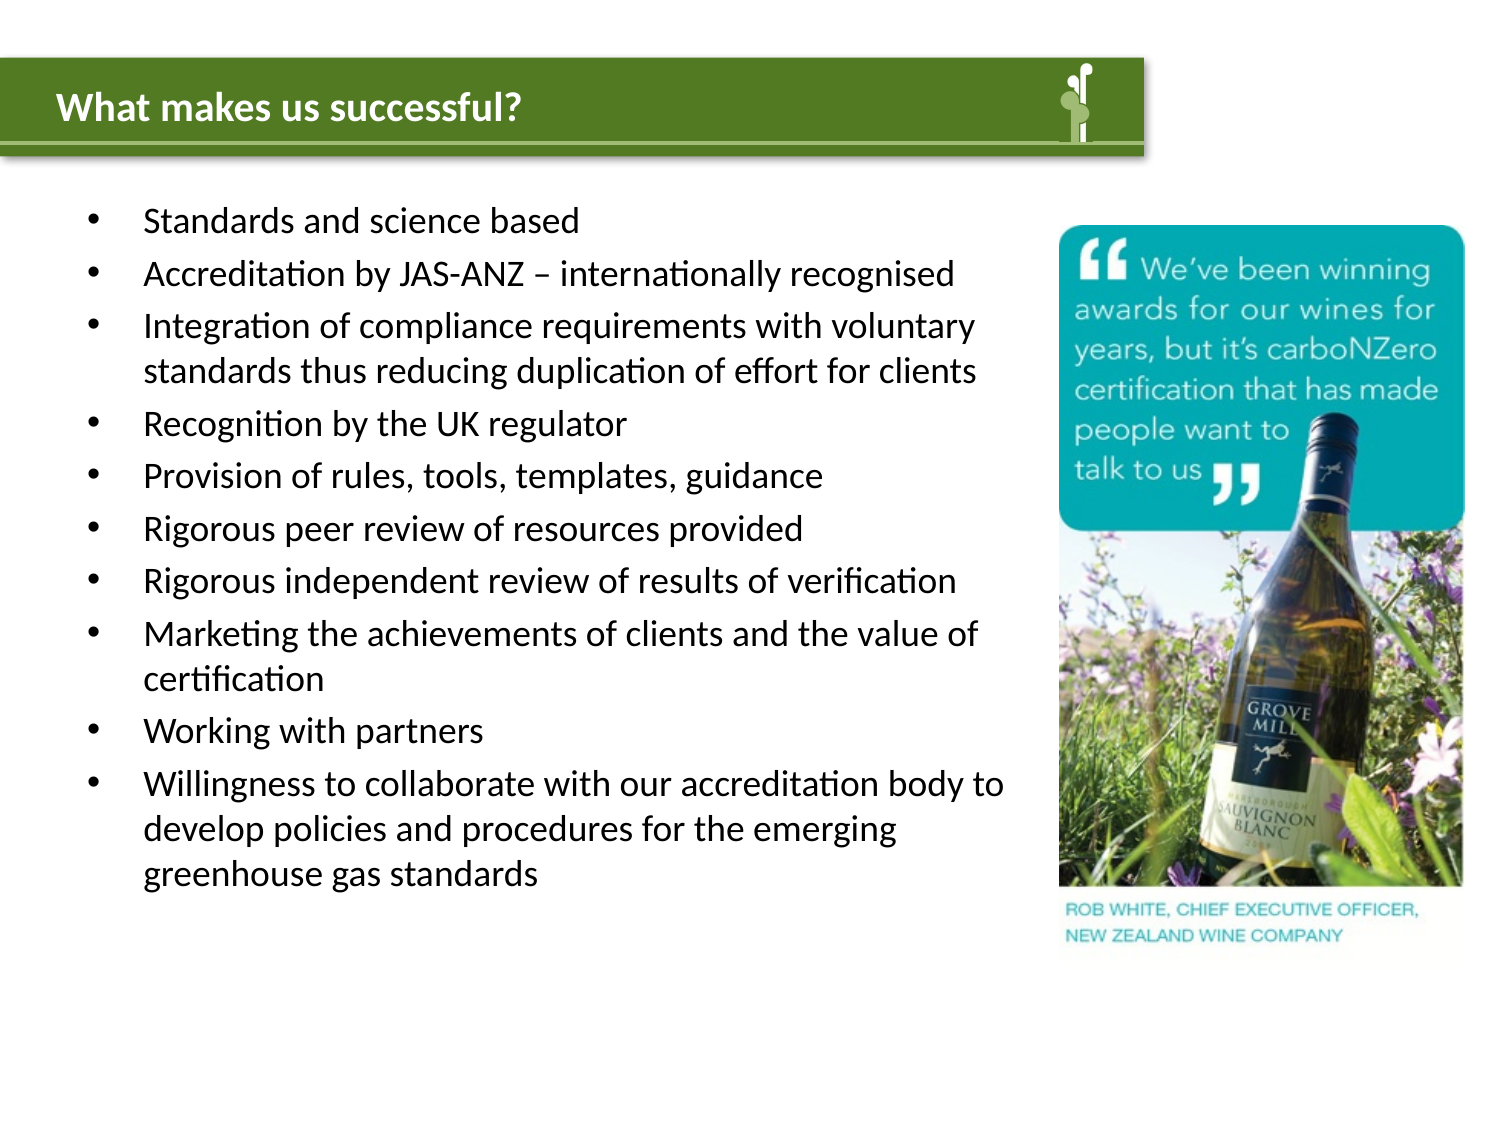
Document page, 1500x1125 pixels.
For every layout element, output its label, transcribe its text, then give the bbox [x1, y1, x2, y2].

picture [1059, 225, 1466, 971]
list Standards and science based Accreditation by JAS-ANZ – internationally recognised Integration of compliance requirements with voluntary standards thus reducing duplication of effort for clients Recognition by the UK regulator Provision of rules, tools, templates, guidance Rigorous peer review of resources provided Rigorous independent review of results of verification Marketing the achievements of clients and the value of certification Working with partners Willingness to collaborate with our accreditation body to develop policies and procedures for the emerging greenhouse gas standards [72, 188, 1072, 1012]
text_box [0, 57, 1145, 157]
